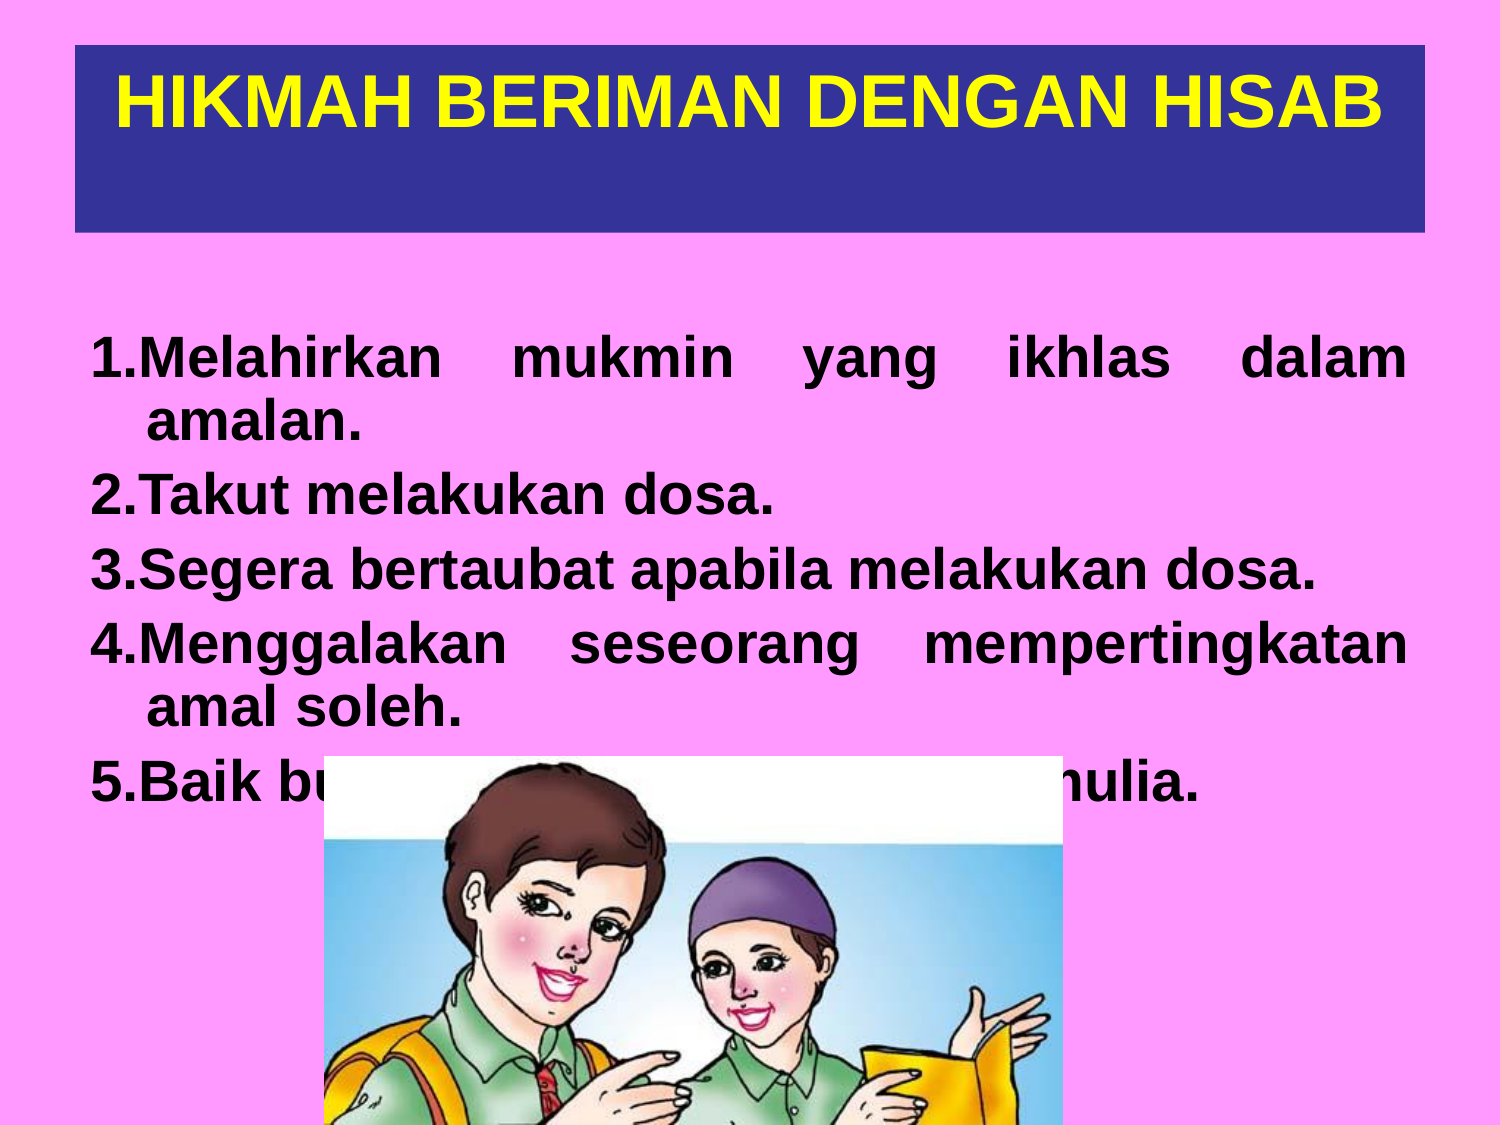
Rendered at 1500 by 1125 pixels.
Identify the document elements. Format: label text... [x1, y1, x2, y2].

list 1.Melahirkan mukmin yang ikhlas dalam amalan. 2.Takut melakukan dosa. 3.Segera bertaubat apabila melakukan dosa. 4.Menggalakan seseorang mempertingkatan amal soleh. 5.Baik budi pekerti dan berakhlak mulia. [75, 262, 1425, 1005]
title HIKMAH BERIMAN DENGAN HISAB [75, 45, 1425, 233]
picture [324, 755, 1063, 1125]
